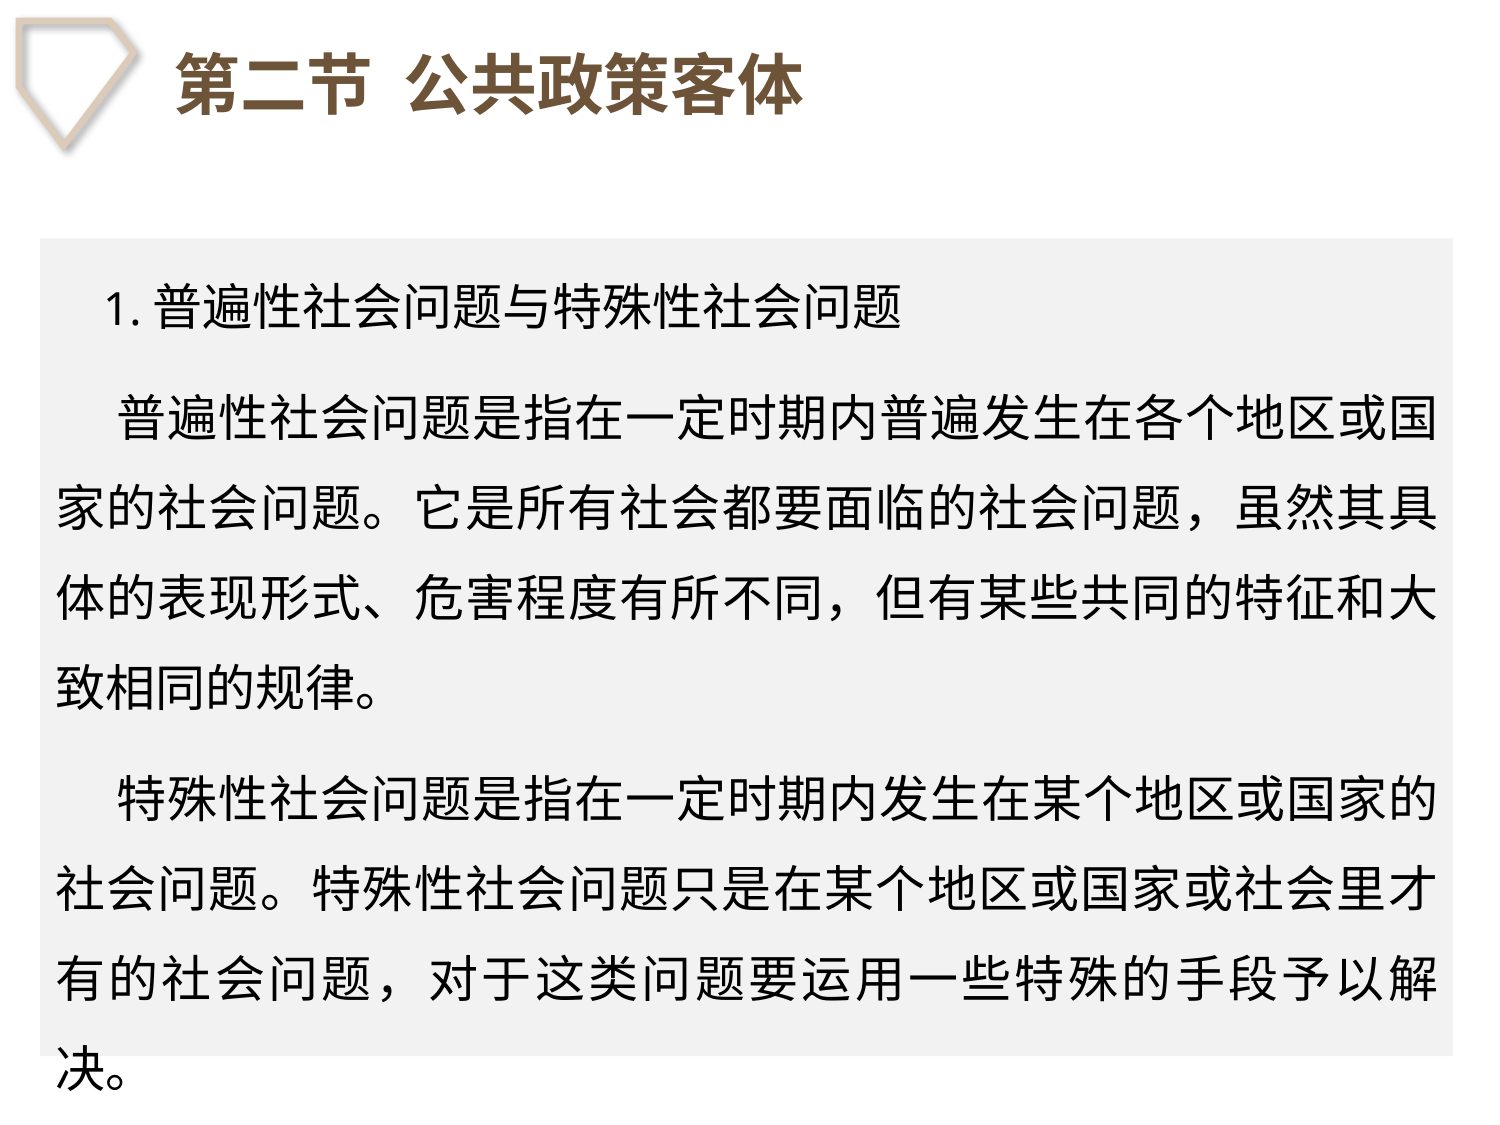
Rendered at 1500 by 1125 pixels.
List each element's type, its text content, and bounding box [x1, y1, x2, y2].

title 第二节 公共政策客体 [158, 18, 1456, 159]
list 1.普遍性社会问题与特殊性社会问题 普遍性社会问题是指在一定时期内普遍发生在各个地区或国家的社会问题。它是所有社会都要面临的社会问题，虽然其具体的表现形式、危害程度有所不同，但有某些共同的特征和大致相同的规律。 特殊性社会问题是指在一定时期内发生在某个地区或国家的社会问题。特殊性社会问题只是在某个地区或国家或社会里才有的社会问题，对于这类问题要运用一些特殊的手段予以解决。 [40, 238, 1454, 1057]
